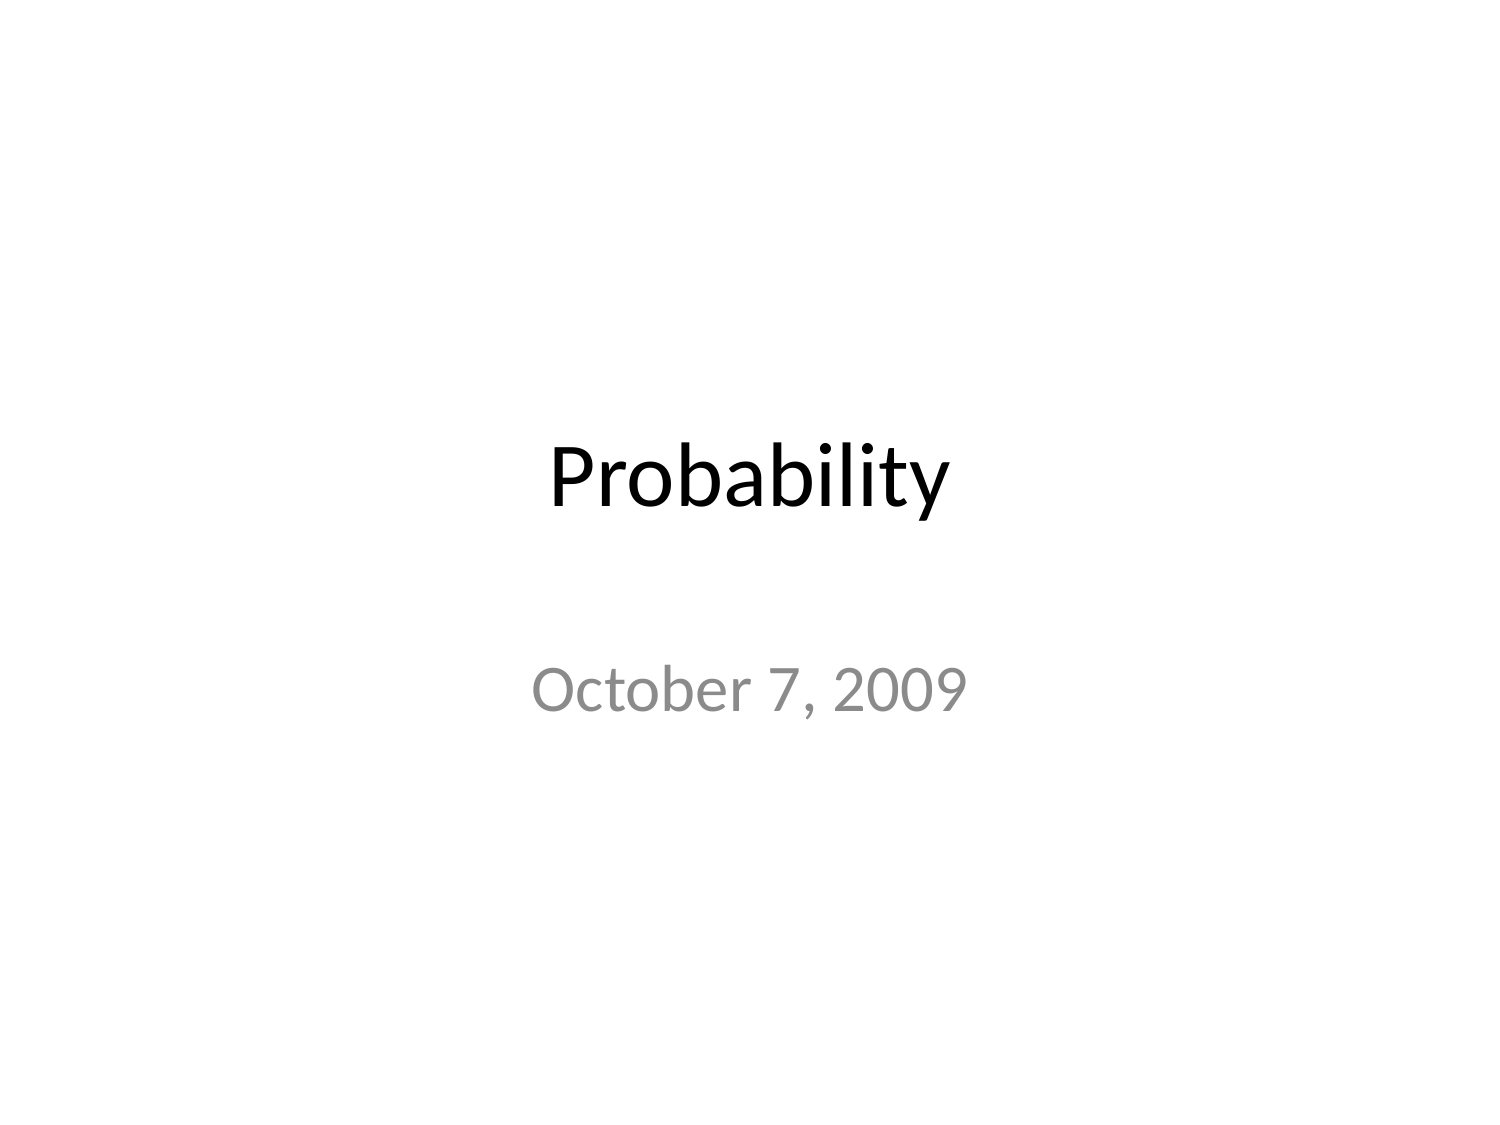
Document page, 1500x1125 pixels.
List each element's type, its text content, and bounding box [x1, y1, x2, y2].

title Probability [112, 349, 1388, 591]
subtitle October 7, 2009 [225, 637, 1275, 925]
